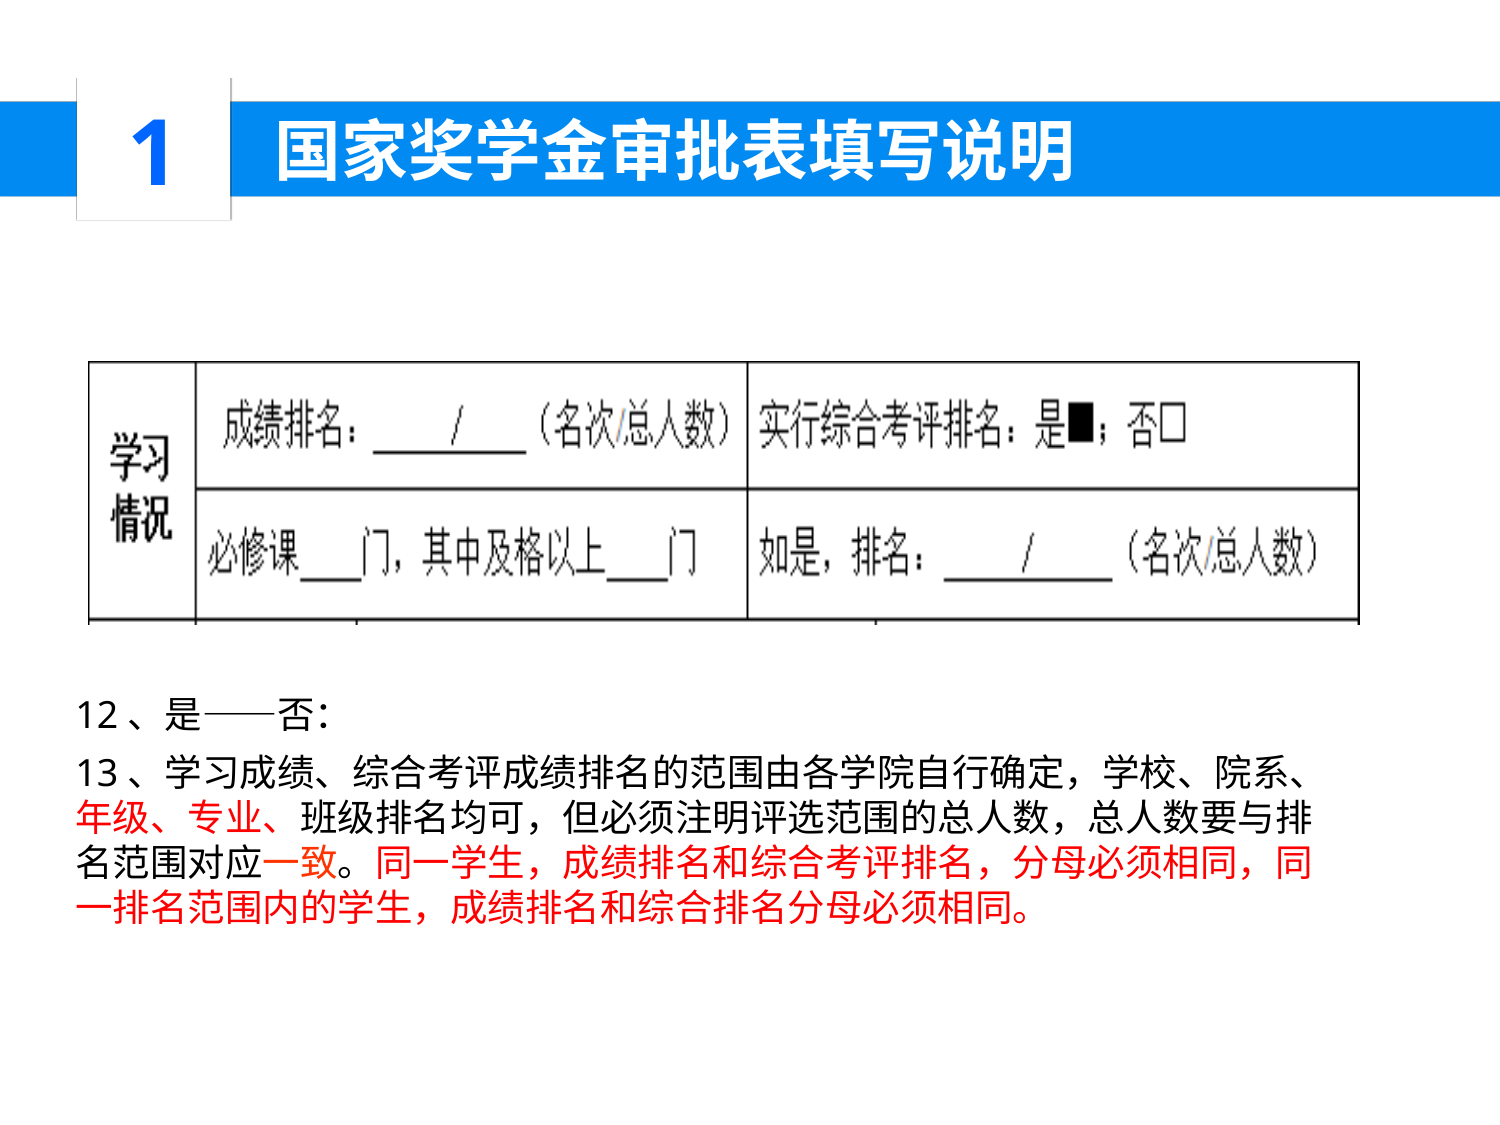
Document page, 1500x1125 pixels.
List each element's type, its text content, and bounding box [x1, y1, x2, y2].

text_box 国家奖学金审批表填写说明 [0, 101, 76, 197]
text_box 12、是——否： 13、学习成绩、综合考评成绩排名的范围由各学院自行确定，学校、院系、年级、专业、班级排名均可，但必须注明评选范围的总人数，总人数要与排名范围对应一致。同一学生，成绩排名和综合考评排名，分母必须相同，同一排名范围内的学生，成绩排名和综合排名分母必须相同。 [60, 683, 1346, 994]
picture [88, 361, 1360, 625]
text_box 国家奖学金审批表填写说明 [233, 101, 1500, 197]
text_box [76, 78, 231, 221]
